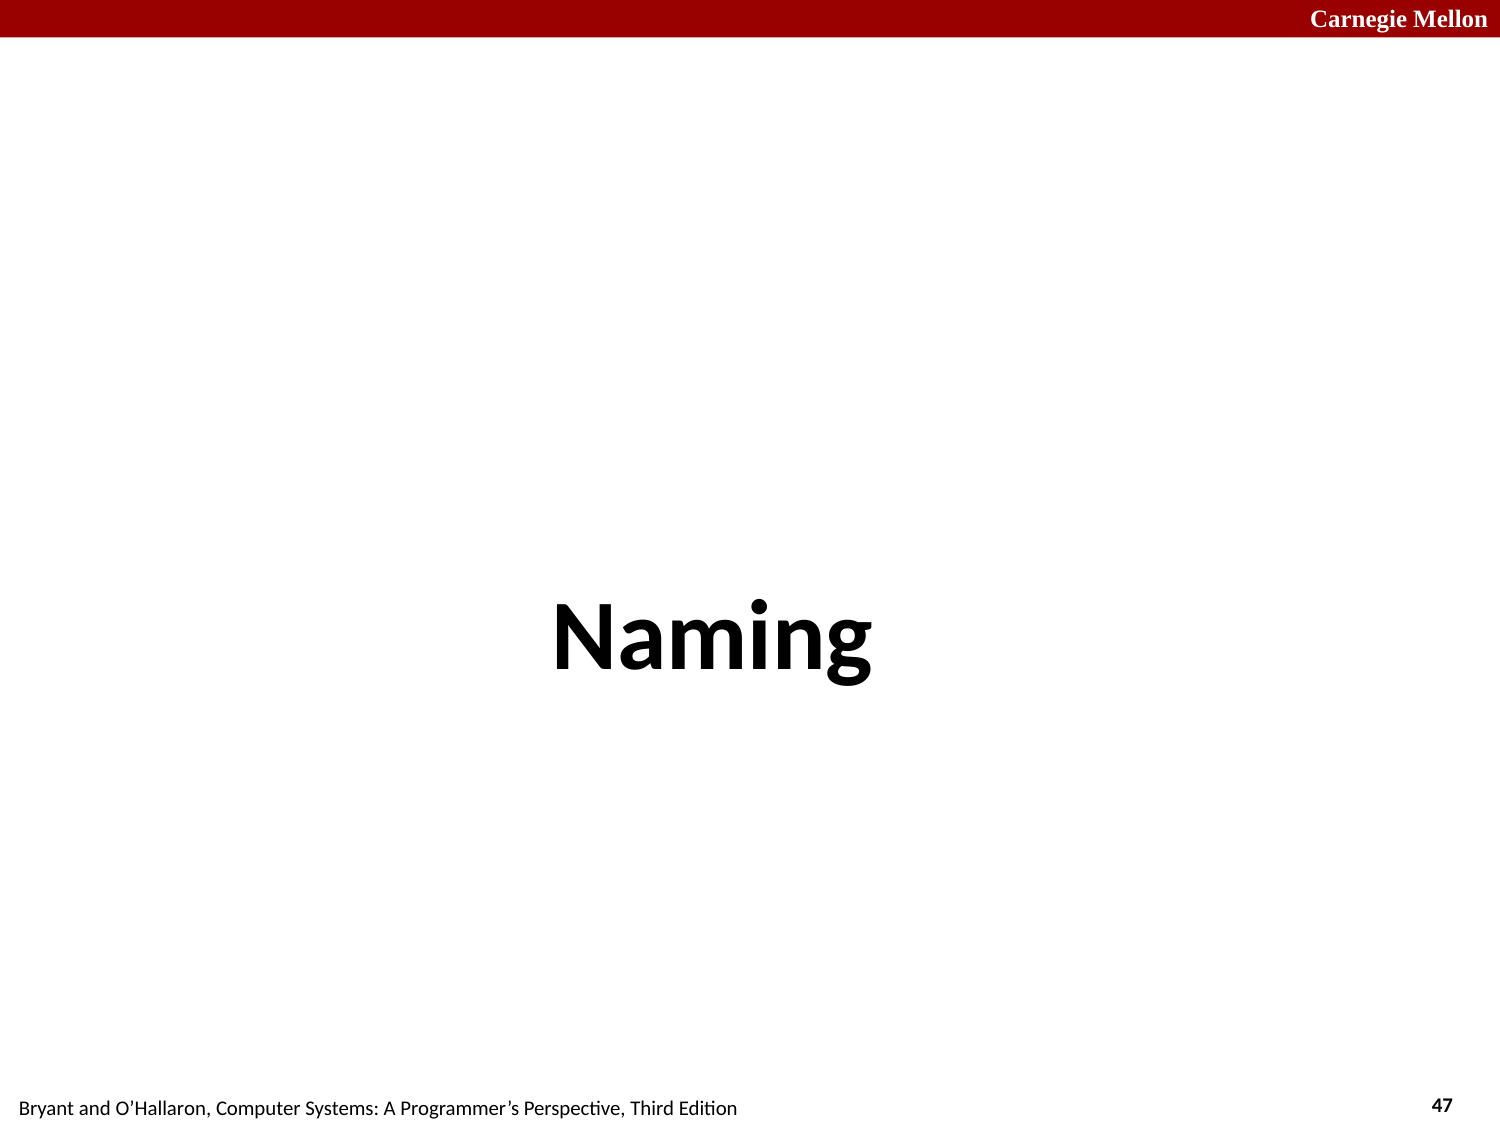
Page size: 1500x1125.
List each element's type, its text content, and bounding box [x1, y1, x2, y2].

list Naming [64, 562, 1361, 1040]
